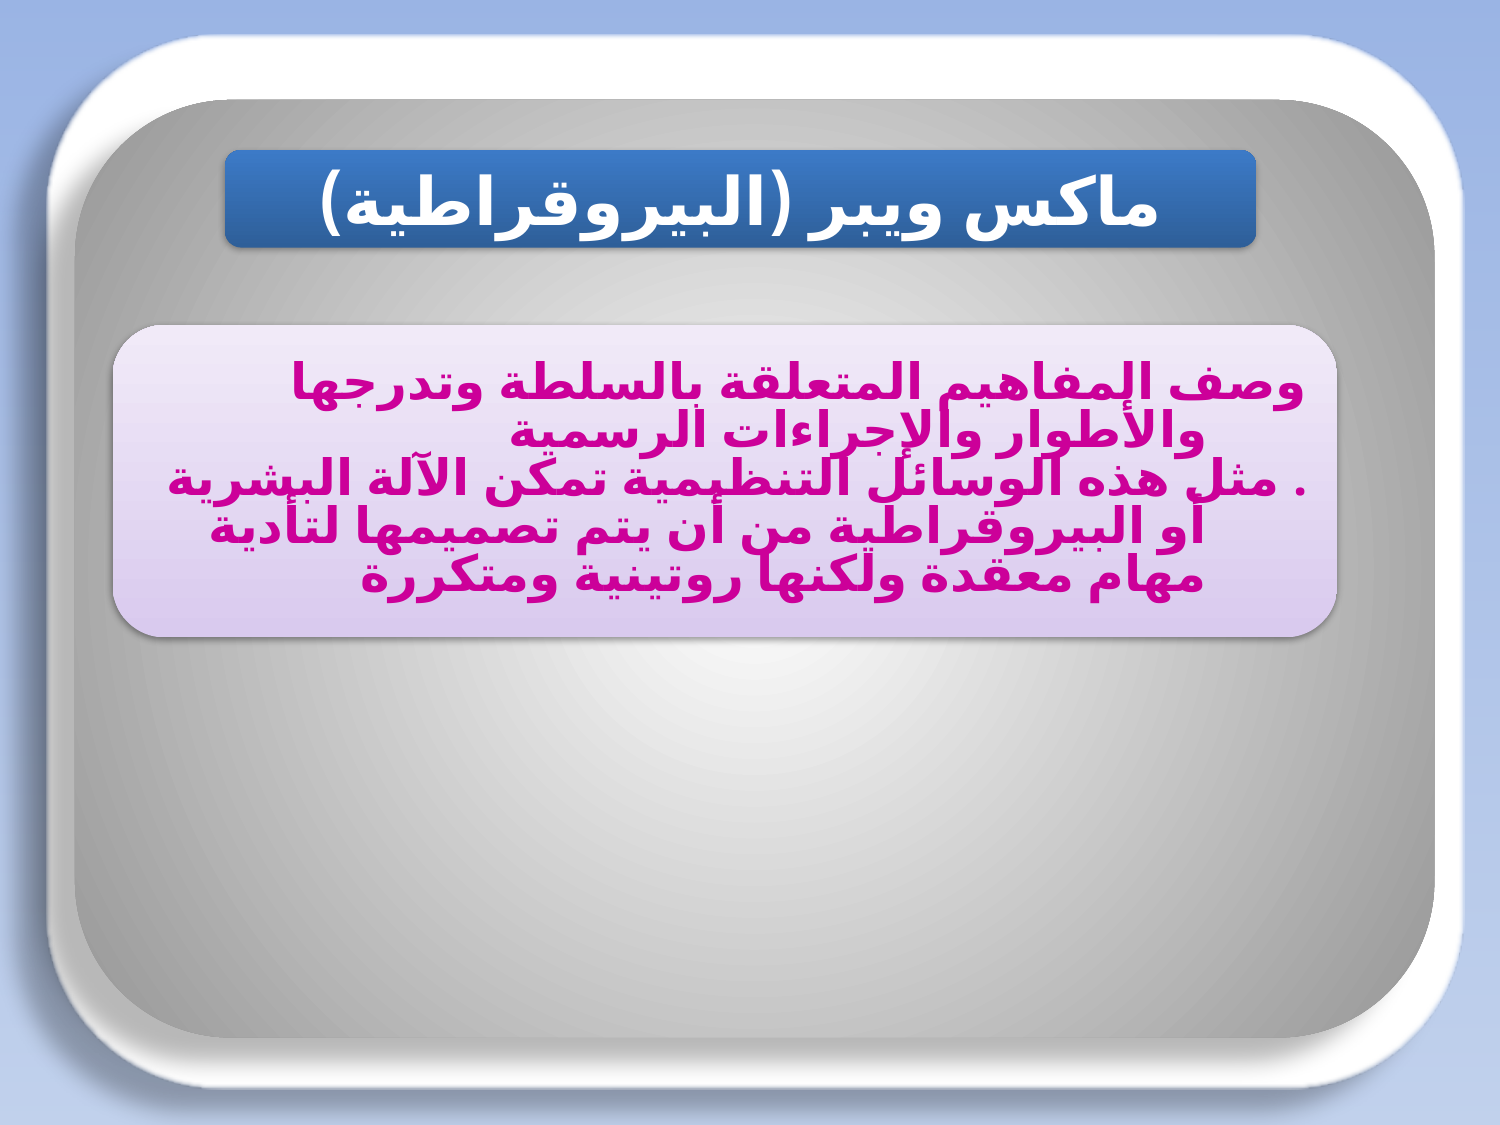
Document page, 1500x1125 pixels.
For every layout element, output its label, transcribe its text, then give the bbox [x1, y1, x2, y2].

text_box [51, 34, 1468, 1089]
text_box ماكس ويبر (البيروقراطية) [224, 149, 1257, 248]
text_box [0, 0, 1500, 1125]
footer اعداد / أ. غادة الرشيد [512, 1042, 988, 1103]
text_box [72, 97, 1437, 1040]
text_box وصف المفاهيم المتعلقة بالسلطة وتدرجها والأطوار والإجراءات الرسمية . مثل هذه الوسائل التنظيمية تمكن الآلة البشرية أو البيروقراطية من أن يتم تصميمها لتأدية مهام معقدة ولكنها روتينية ومتكررة [111, 324, 1339, 639]
